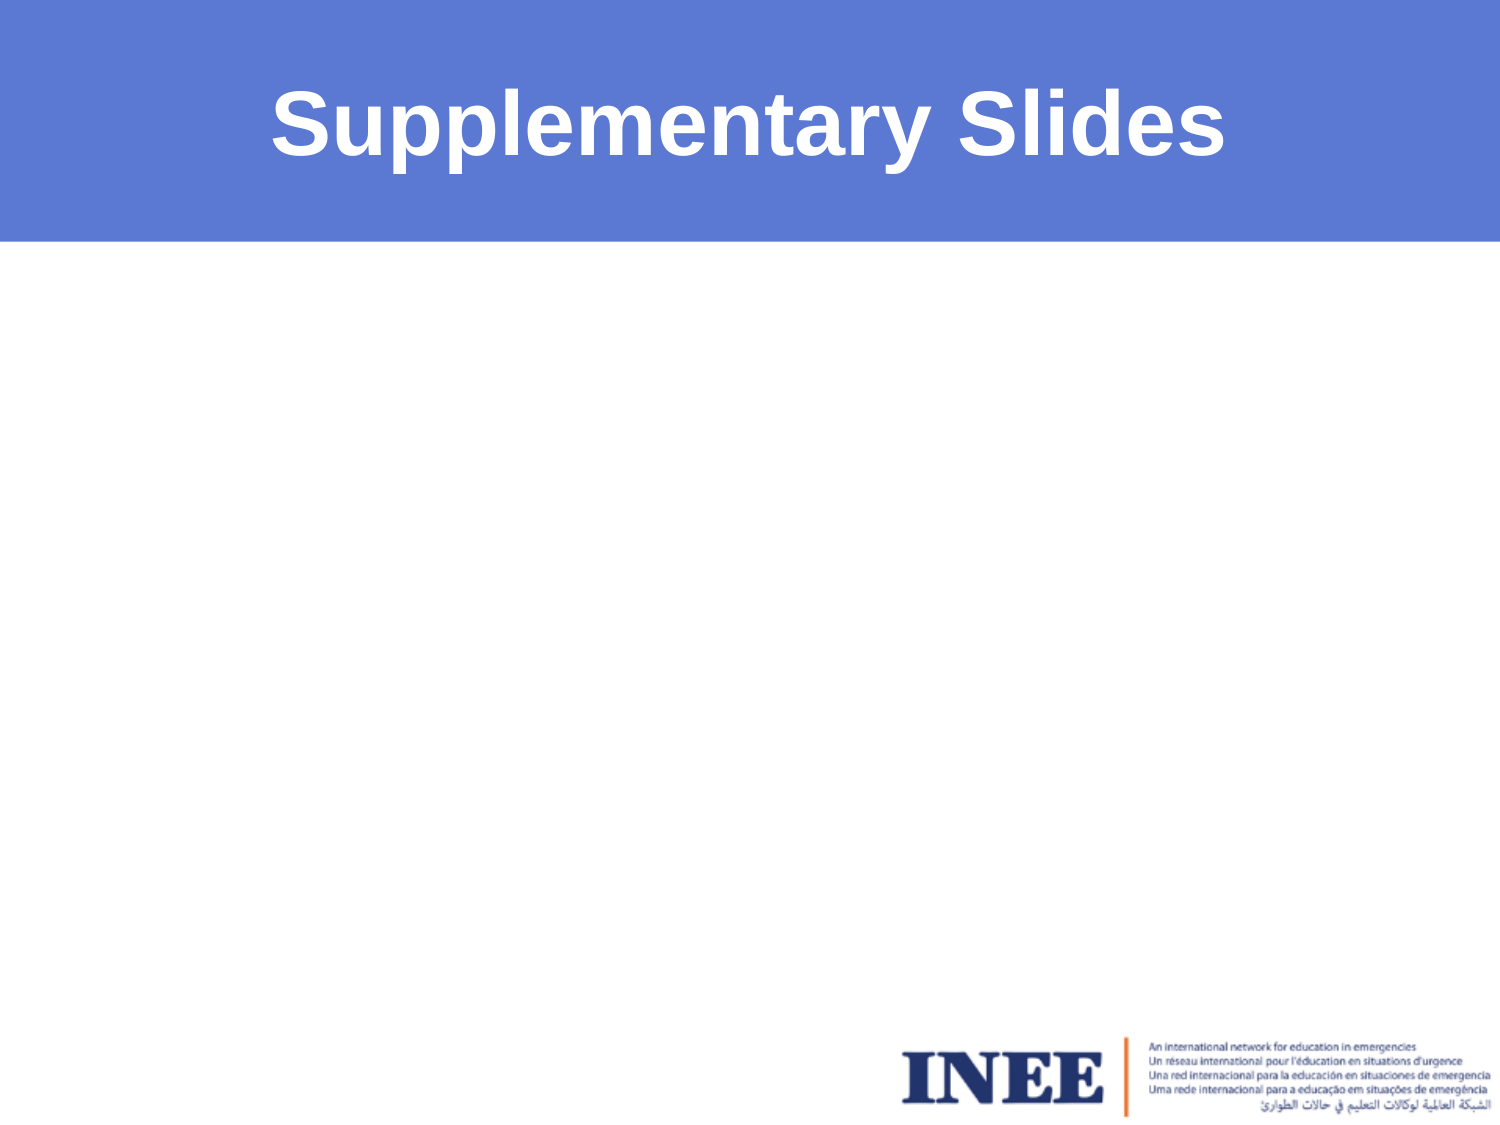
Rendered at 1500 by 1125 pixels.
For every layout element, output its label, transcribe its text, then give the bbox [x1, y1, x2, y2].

title Supplementary Slides [75, 24, 1425, 213]
picture [893, 1026, 1500, 1125]
